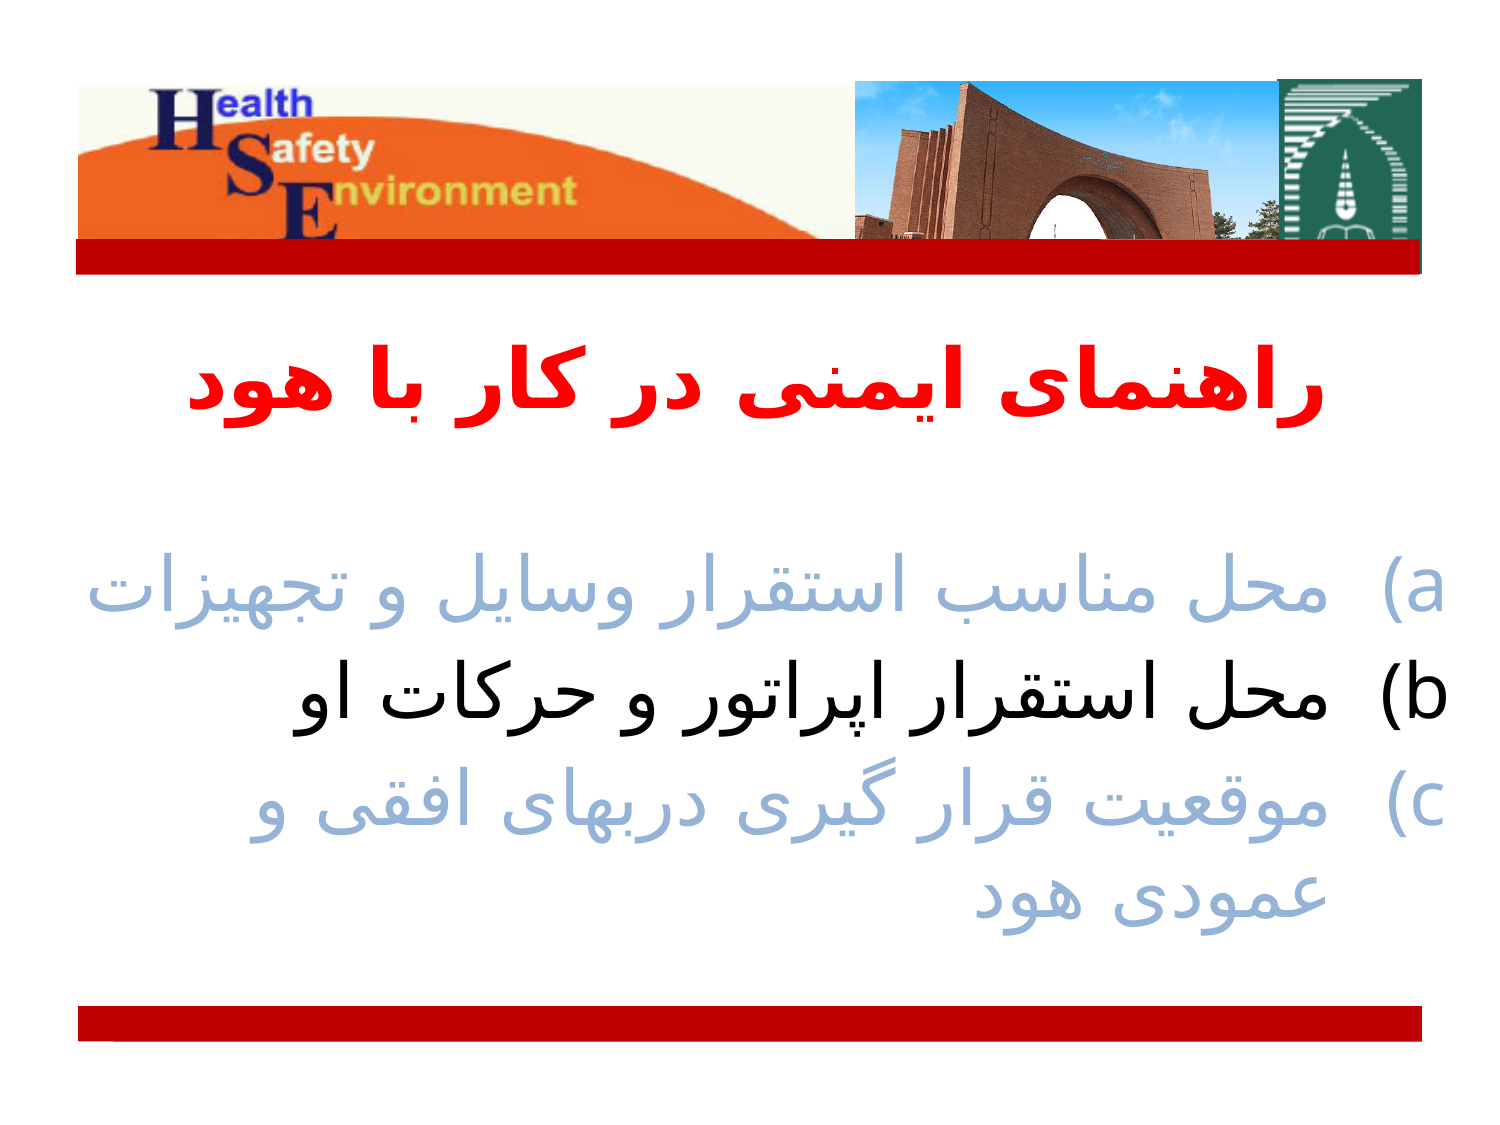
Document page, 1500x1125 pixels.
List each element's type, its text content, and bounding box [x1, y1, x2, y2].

list محل مناسب استقرار وسایل و تجهیزات محل استقرار اپراتور و حرکات او موقعیت قرار گیری دربهای افقی و عمودی هود [23, 527, 1461, 1003]
title راهنمای ایمنی در کار با هود [82, 281, 1432, 469]
picture [78, 79, 1422, 274]
